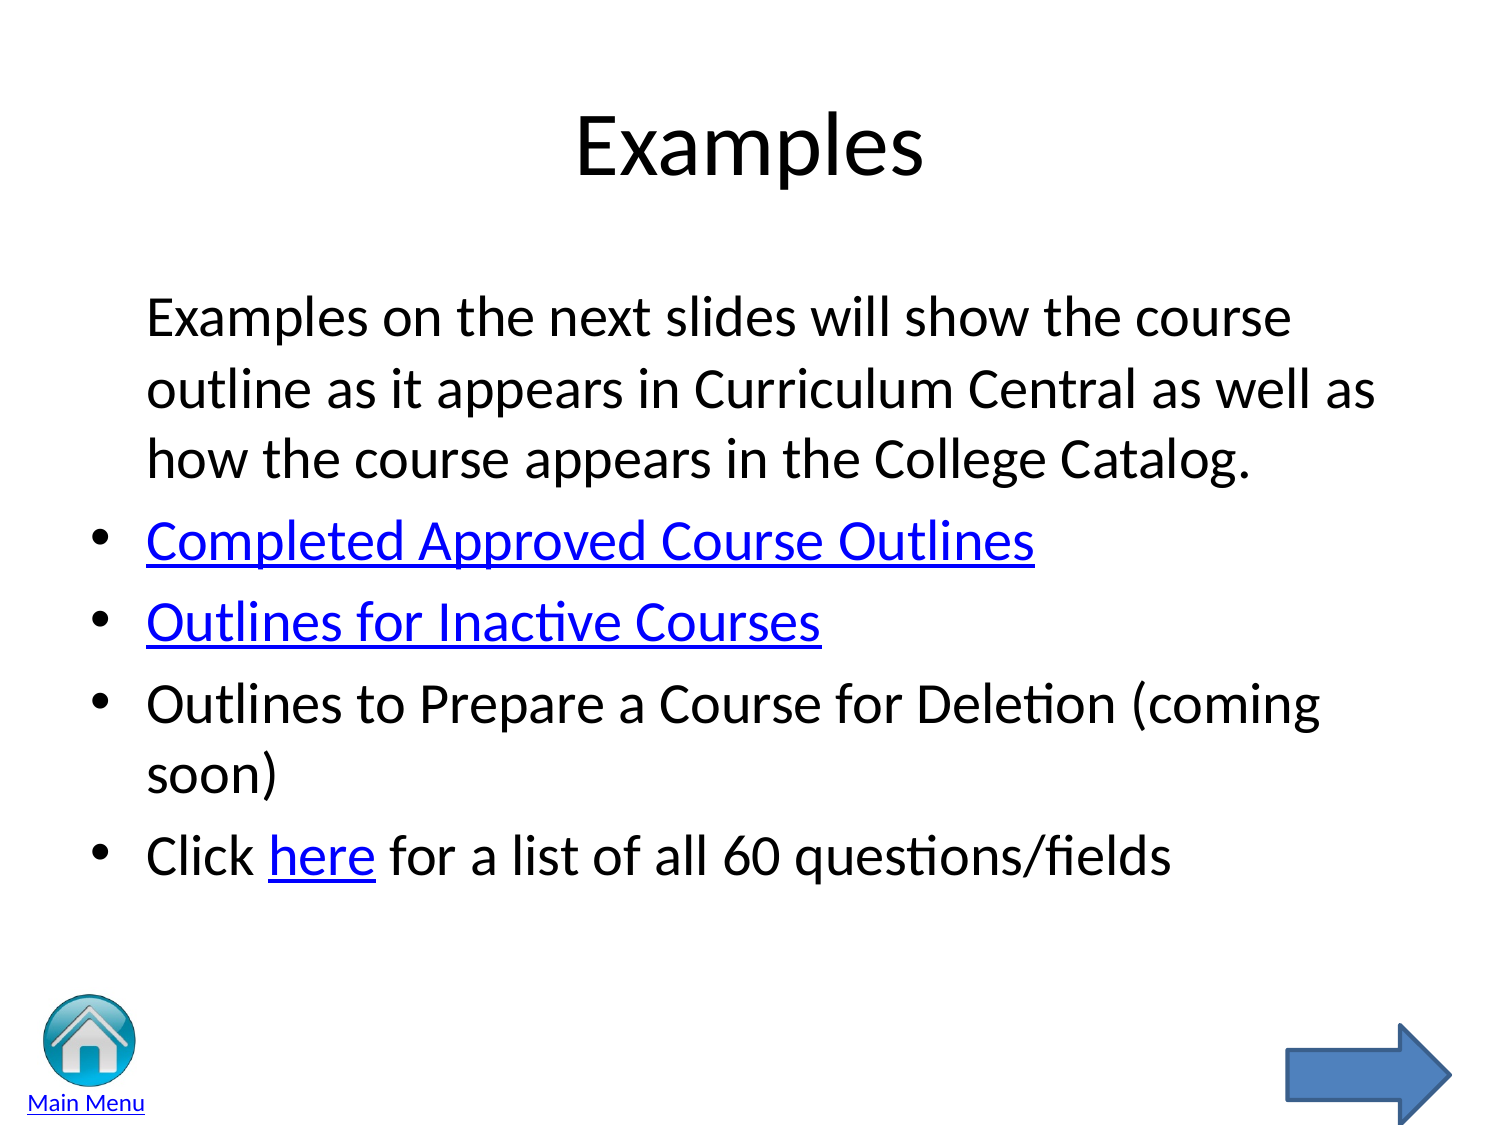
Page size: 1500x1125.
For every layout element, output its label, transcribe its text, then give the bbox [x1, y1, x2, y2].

title Examples [0, 45, 1500, 233]
picture [37, 987, 141, 1091]
list Examples on the next slides will show the course outline as it appears in Curriculum Central as well as how the course appears in the College Catalog. Completed Approved Course Outlines Outlines for Inactive Courses Outlines to Prepare a Course for Deletion (coming soon) Click here for a list of all 60 questions/fields [75, 262, 1425, 1005]
